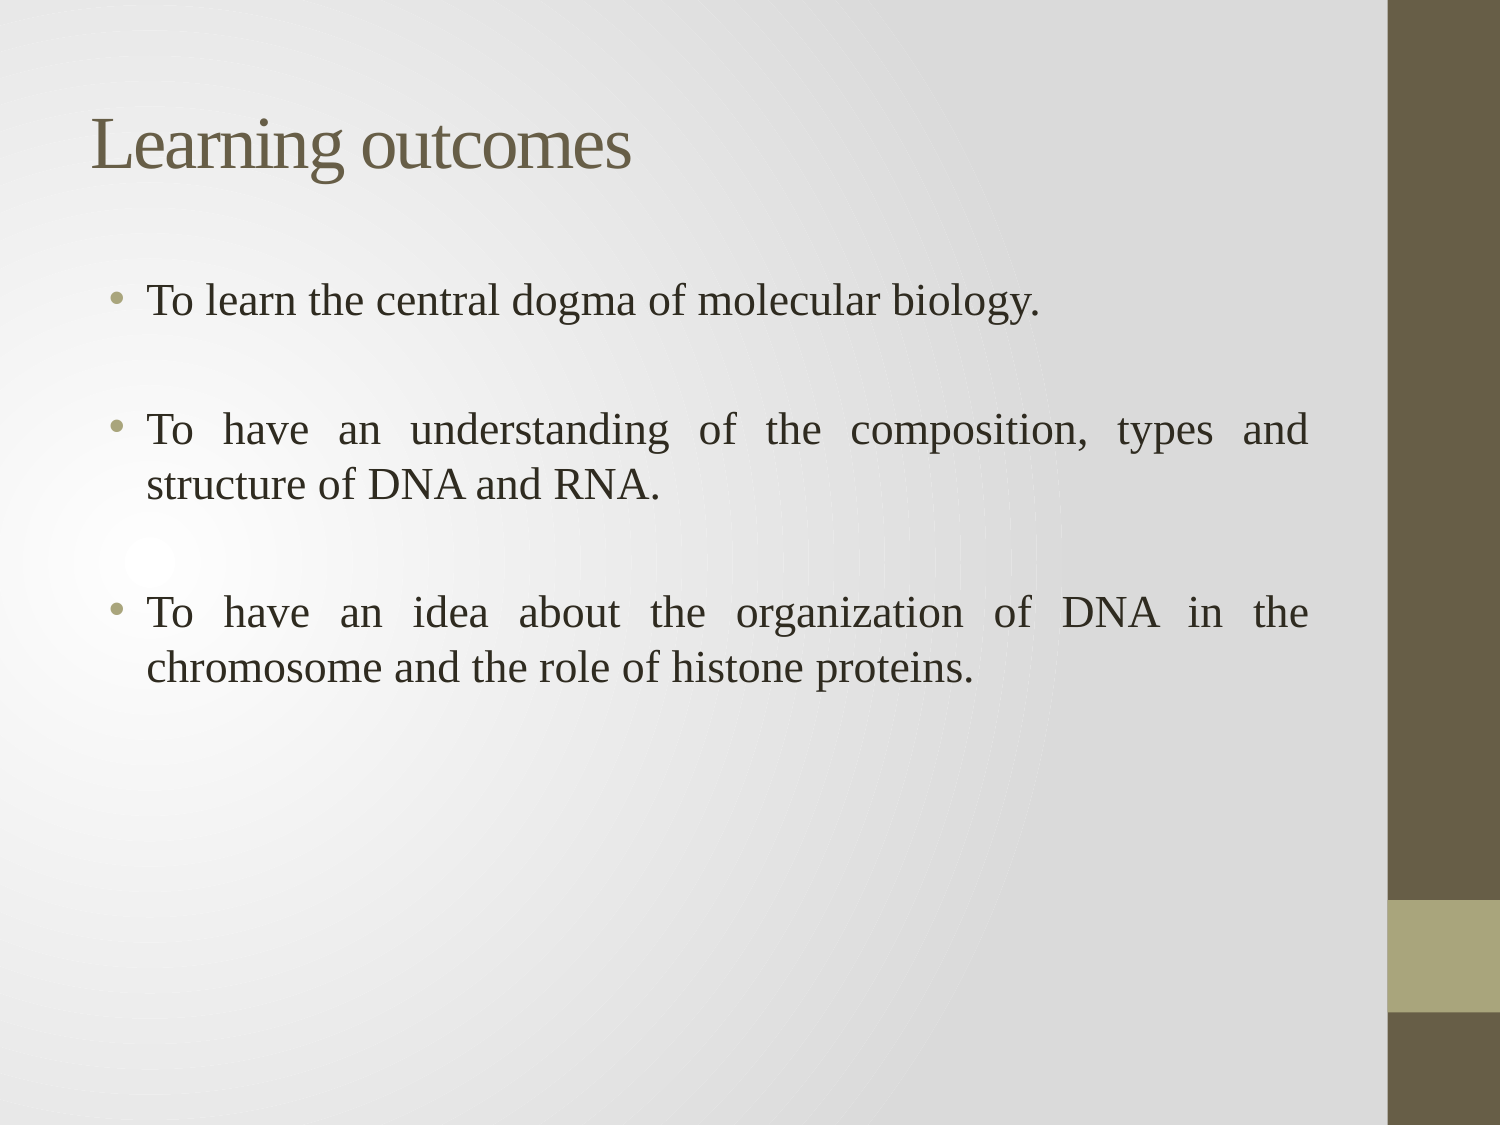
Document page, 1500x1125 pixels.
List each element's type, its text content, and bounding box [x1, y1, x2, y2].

list To learn the central dogma of molecular biology. To have an understanding of the composition, types and structure of DNA and RNA. To have an idea about the organization of DNA in the chromosome and the role of histone proteins. [75, 262, 1325, 1050]
title Learning outcomes [75, 45, 1325, 233]
